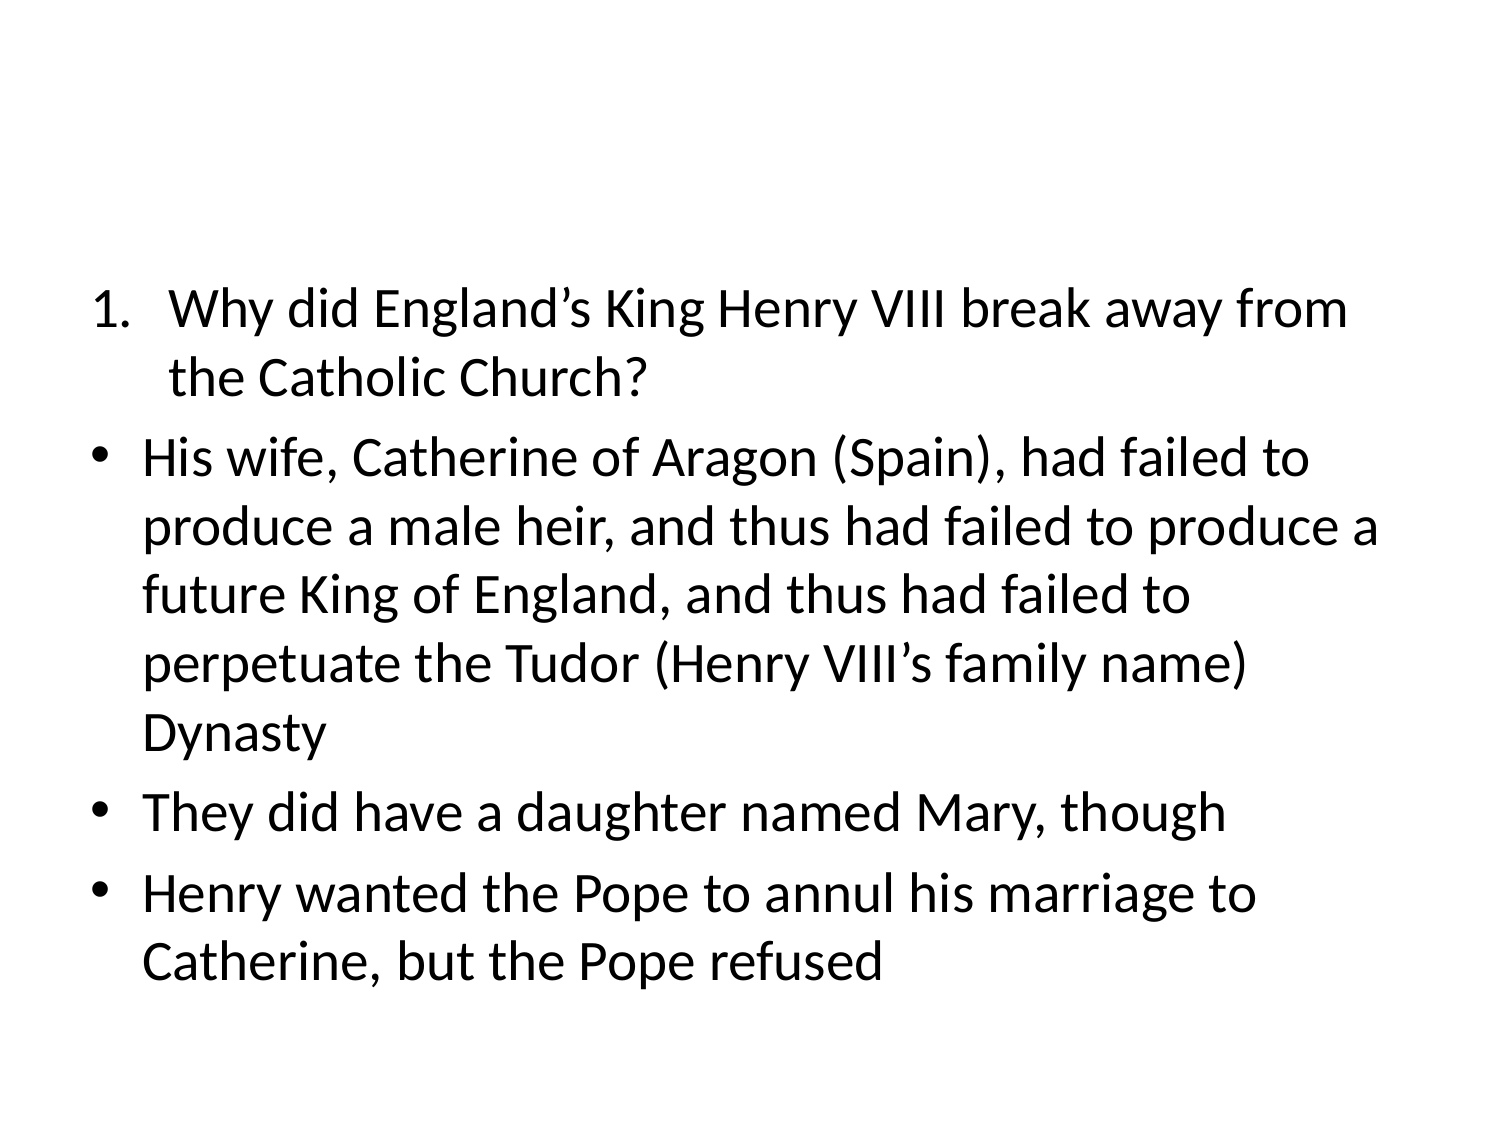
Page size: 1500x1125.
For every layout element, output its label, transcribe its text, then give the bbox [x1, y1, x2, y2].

list Why did England’s King Henry VIII break away from the Catholic Church? His wife, Catherine of Aragon (Spain), had failed to produce a male heir, and thus had failed to produce a future King of England, and thus had failed to perpetuate the Tudor (Henry VIII’s family name) Dynasty They did have a daughter named Mary, though Henry wanted the Pope to annul his marriage to Catherine, but the Pope refused [75, 262, 1425, 1005]
